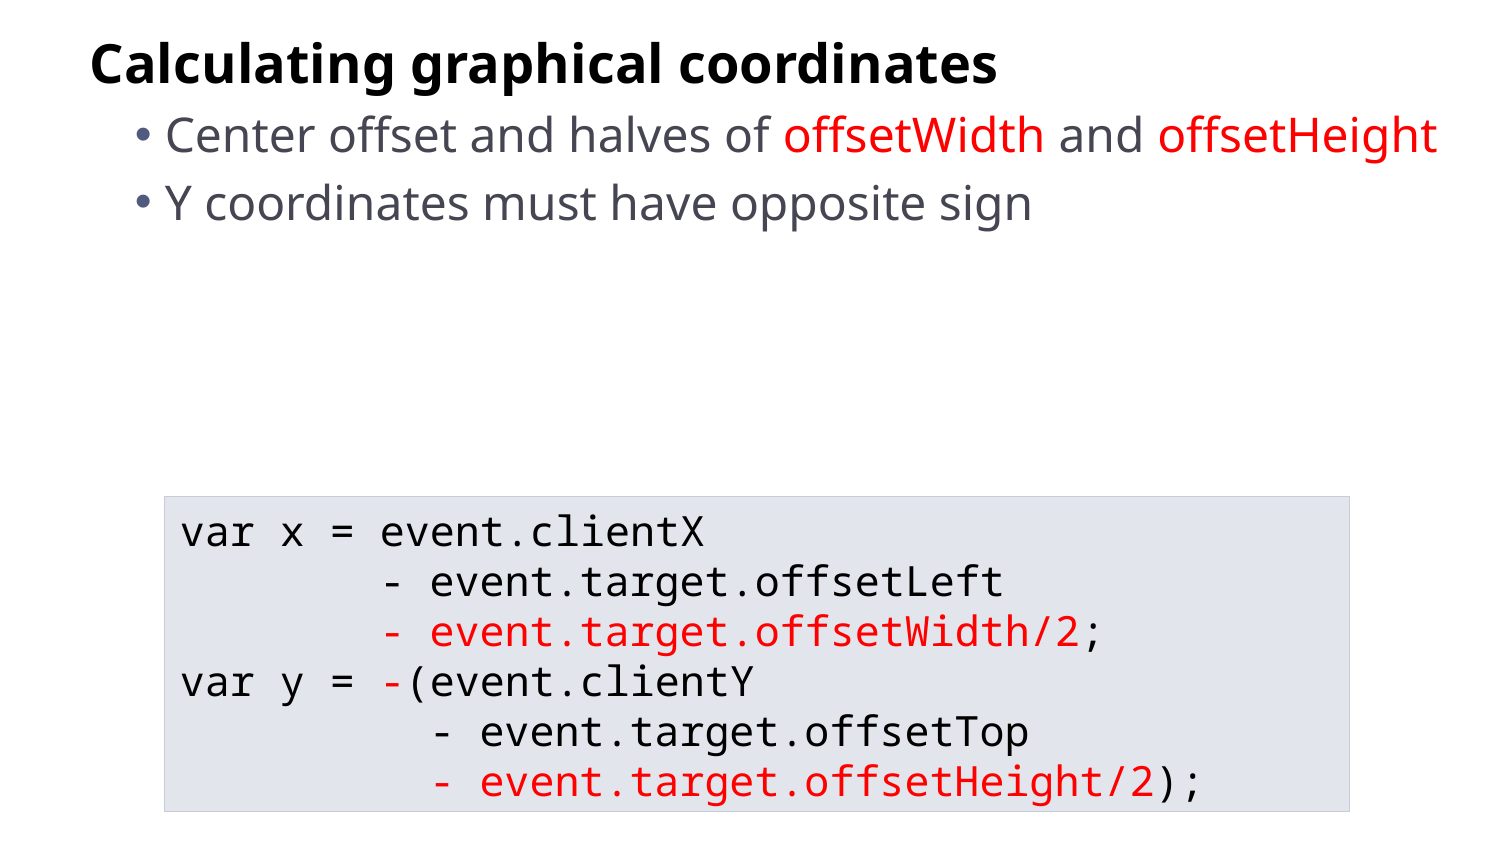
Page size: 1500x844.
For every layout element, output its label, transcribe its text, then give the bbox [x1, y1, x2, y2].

list Calculating graphical coordinates Center offset and halves of offsetWidth and offsetHeight Y coordinates must have opposite sign [75, 21, 1475, 835]
text_box var x = event.clientX - event.target.offsetLeft - event.target.offsetWidth/2; var y = -(event.clientY - event.target.offsetTop - event.target.offsetHeight/2); [164, 496, 1350, 812]
